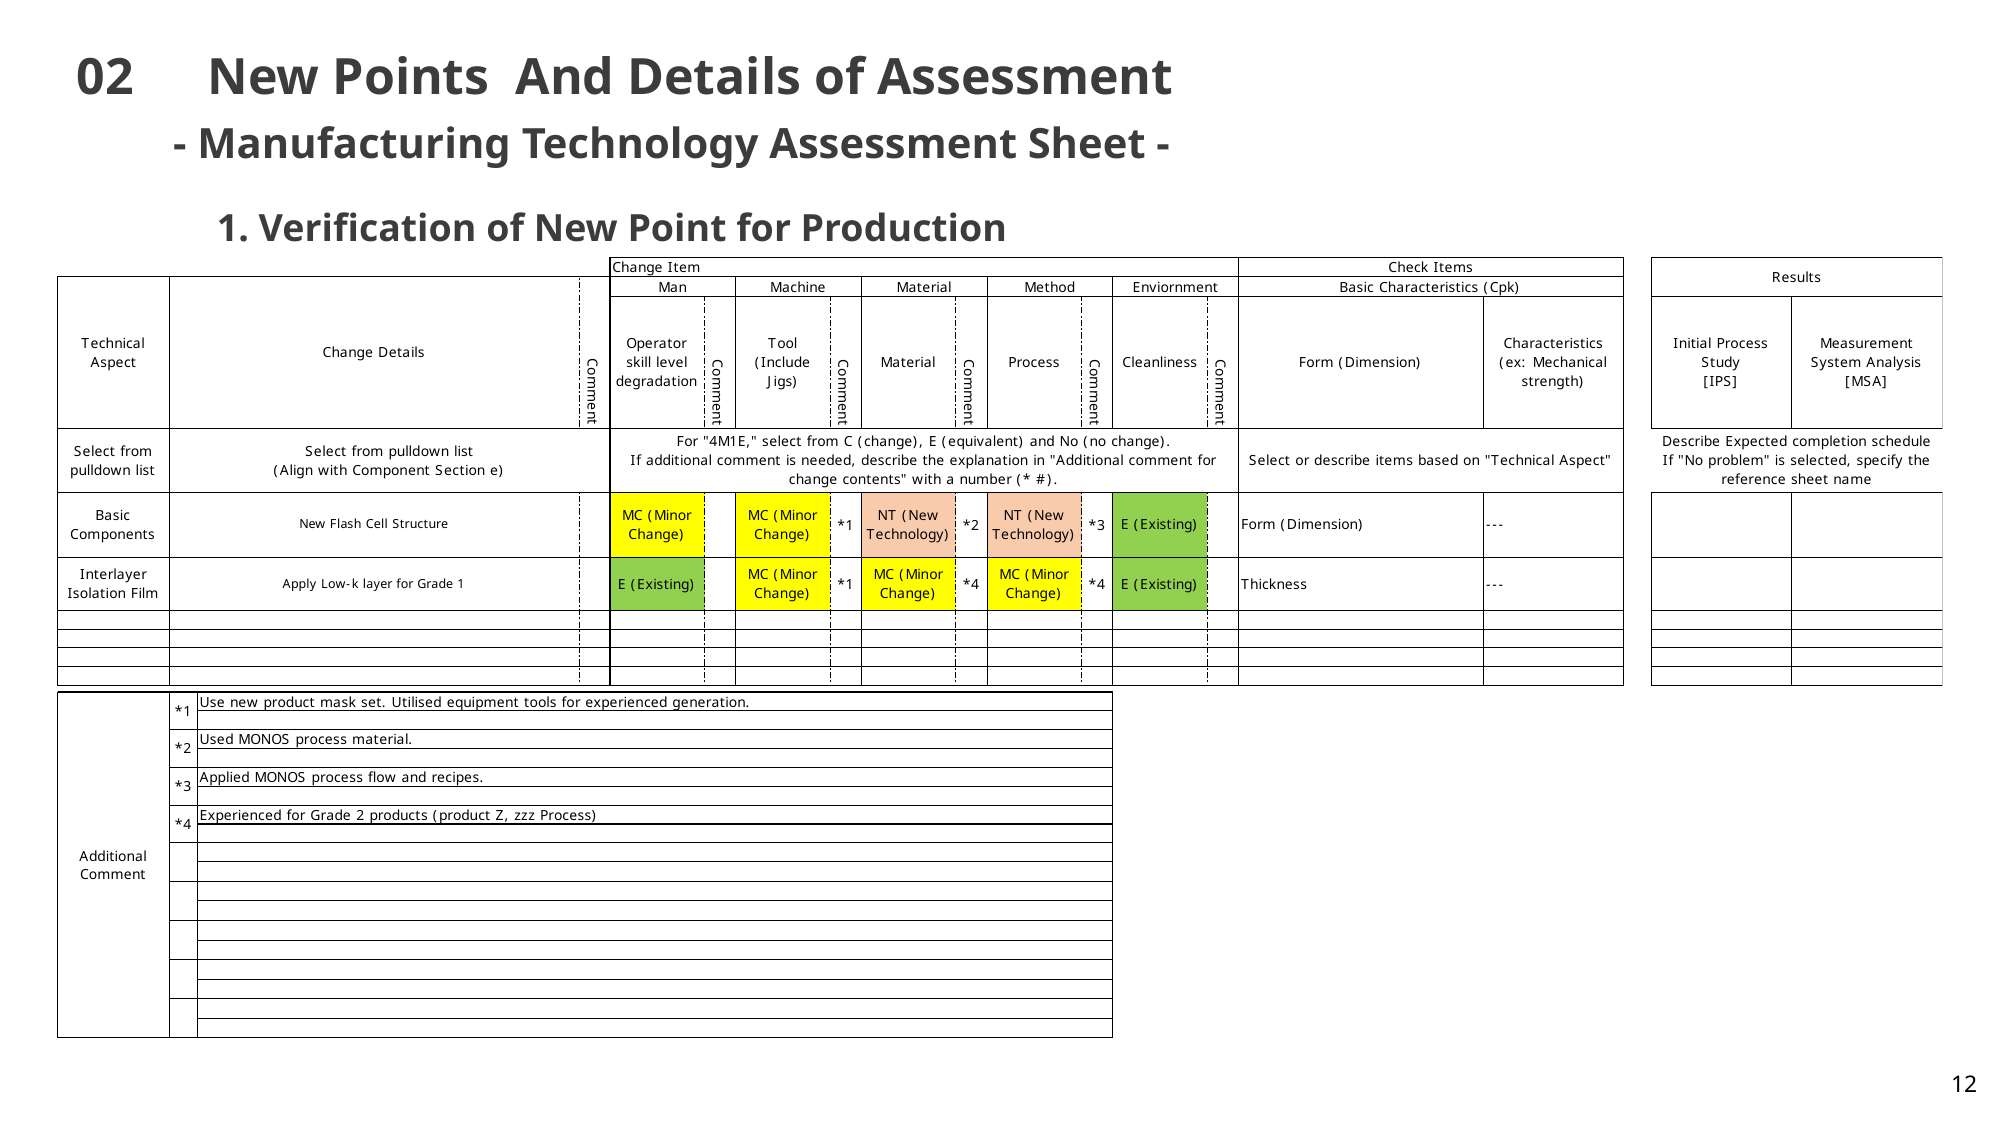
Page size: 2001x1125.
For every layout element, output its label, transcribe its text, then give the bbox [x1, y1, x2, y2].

title 02 New Points And Details of Assessment [0, 0, 2000, 123]
picture [56, 256, 1944, 1039]
text_box - Manufacturing Technology Assessment Sheet - [173, 122, 1994, 168]
text_box 1. Verification of New Point for Production [202, 196, 1024, 256]
